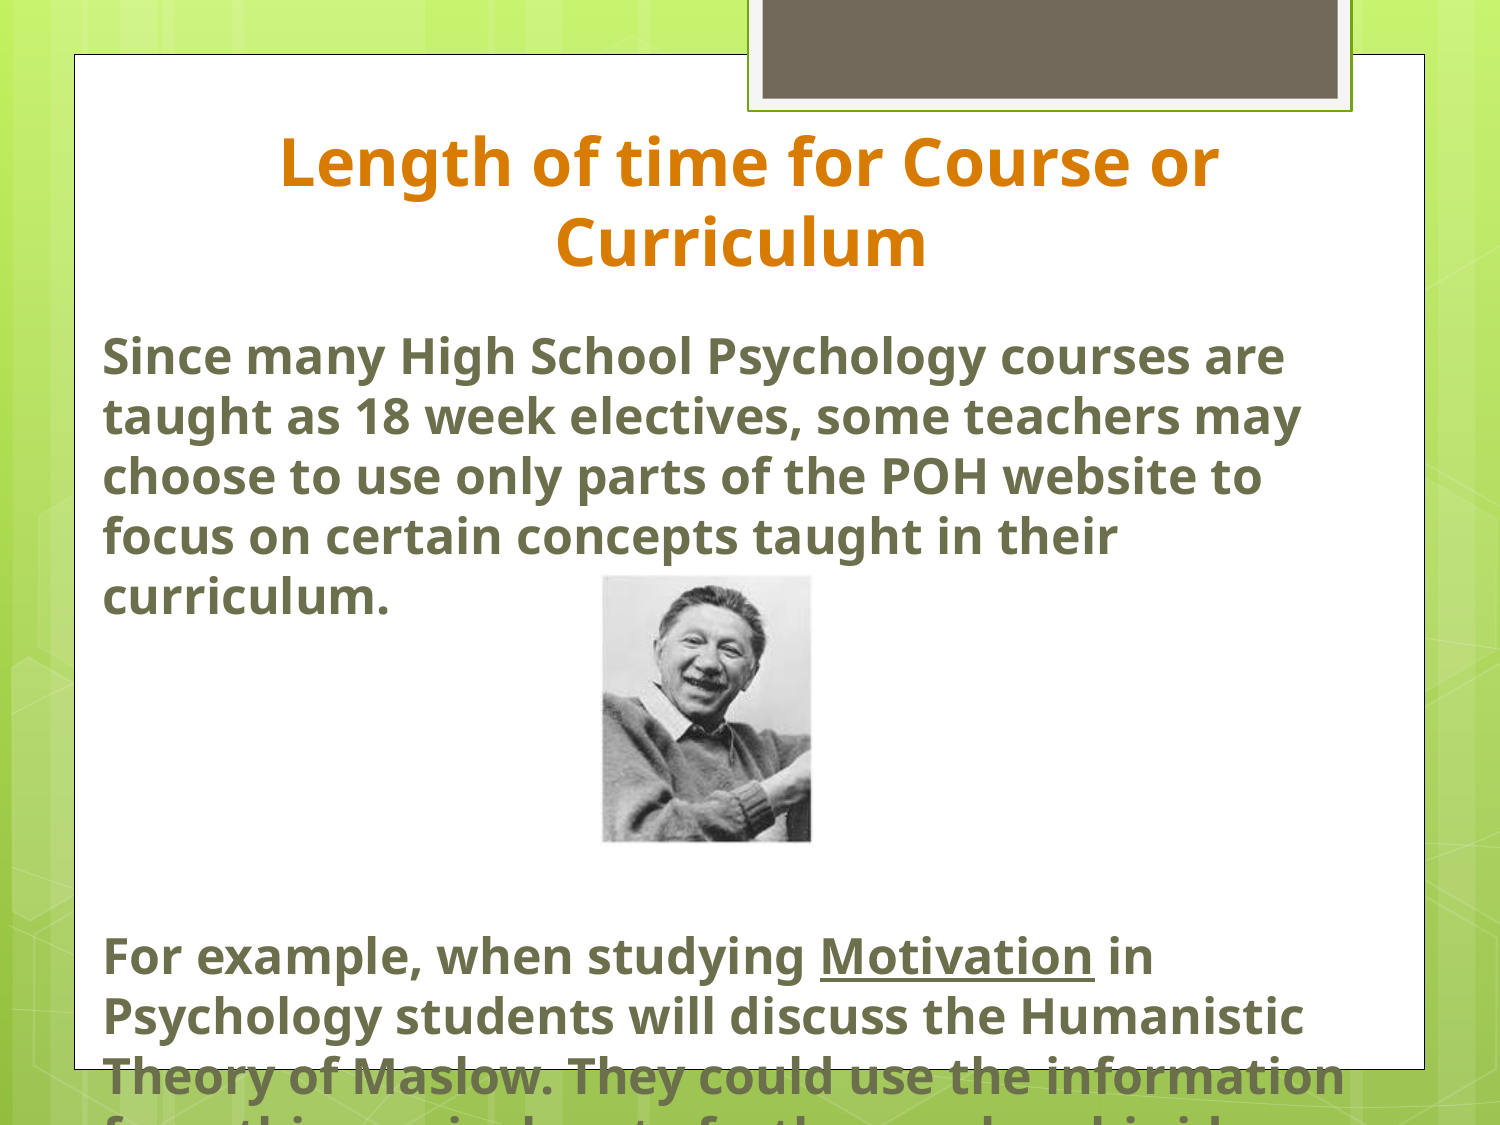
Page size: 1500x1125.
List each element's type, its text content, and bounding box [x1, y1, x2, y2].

picture [599, 574, 814, 846]
text_box Length of time for Course or Curriculum Since many High School Psychology courses are taught as 18 week electives, some teachers may choose to use only parts of the POH website to focus on certain concepts taught in their curriculum. For example, when studying Motivation in Psychology students will discuss the Humanistic Theory of Maslow. They could use the information from this curriculum to further explore his ideas [87, 112, 1413, 1125]
